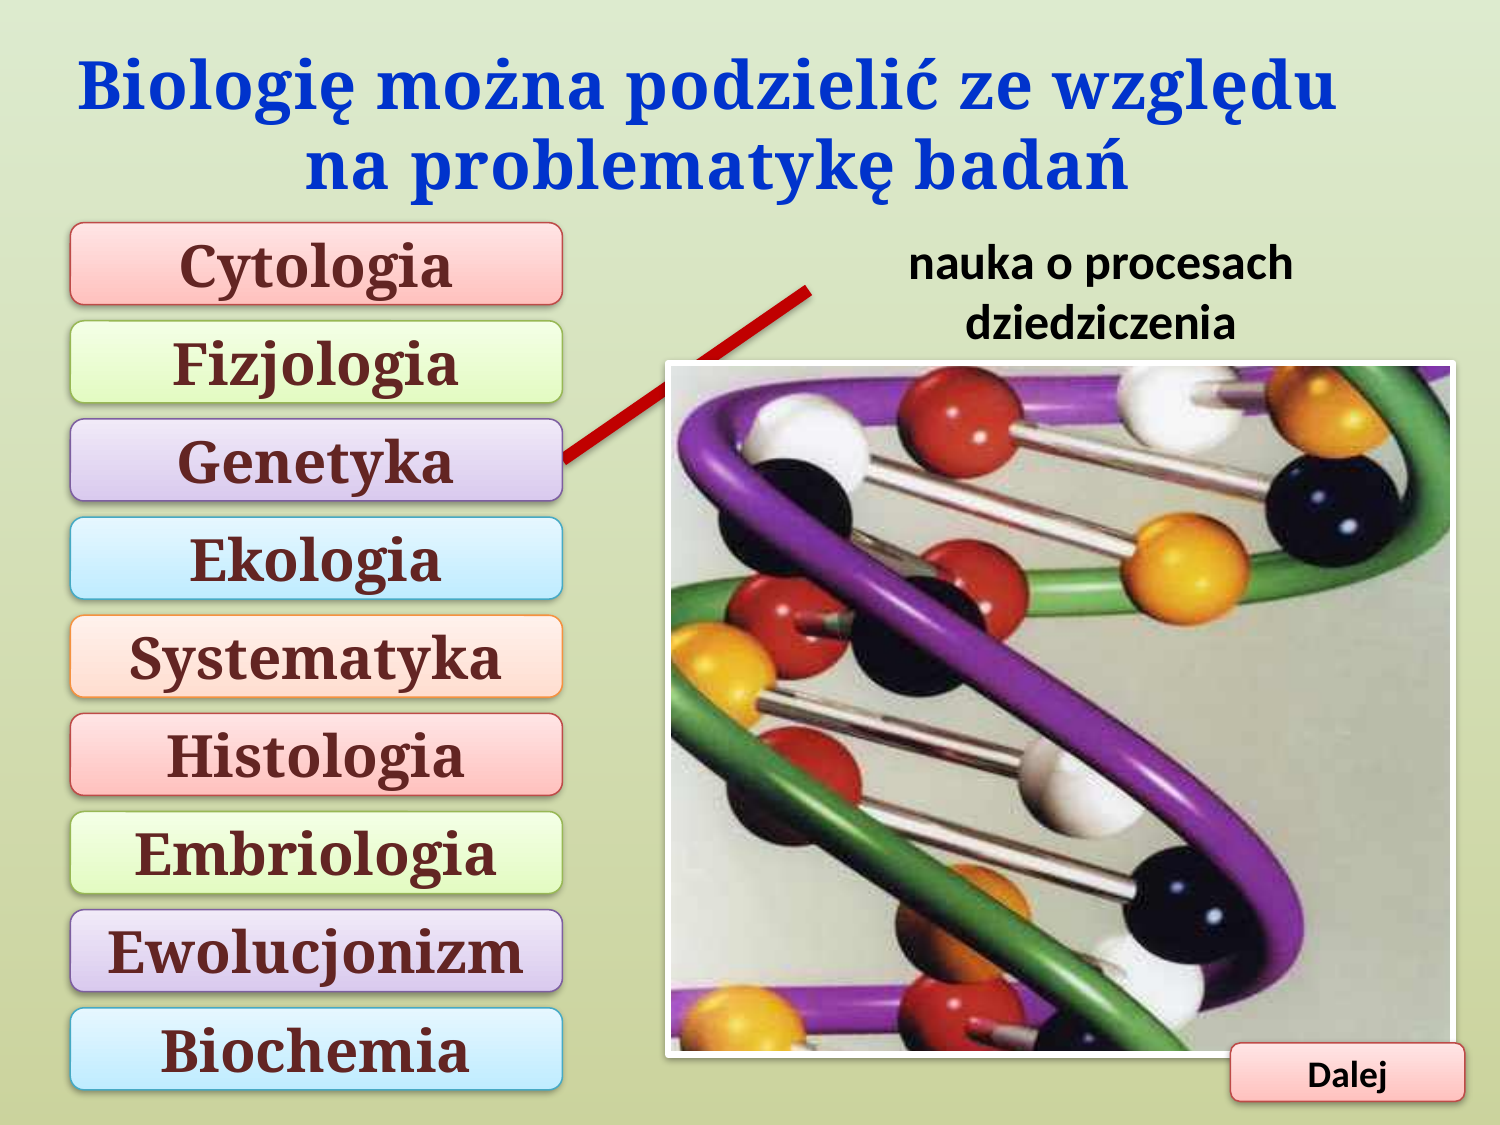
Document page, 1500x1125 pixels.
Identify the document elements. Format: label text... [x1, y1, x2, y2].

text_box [562, 290, 809, 461]
text_box Histologia [69, 712, 564, 797]
text_box Cytologia [69, 221, 564, 306]
text_box Embriologia [69, 810, 564, 895]
text_box Systematyka [69, 614, 564, 699]
text_box Ewolucjonizm [69, 908, 564, 993]
text_box Dalej [1229, 1042, 1466, 1103]
text_box Ekologia [69, 516, 564, 600]
text_box [665, 360, 1456, 1058]
text_box Genetyka [69, 418, 564, 502]
text_box nauka o procesach dziedziczenia [808, 222, 1395, 358]
text_box Biochemia [69, 1007, 564, 1091]
footer Autor: Elżbieta Jarębska [512, 1042, 988, 1103]
text_box Fizjologia [69, 319, 557, 404]
text_box Biologię można podzielić ze względu na problematykę badań [61, 35, 1375, 210]
